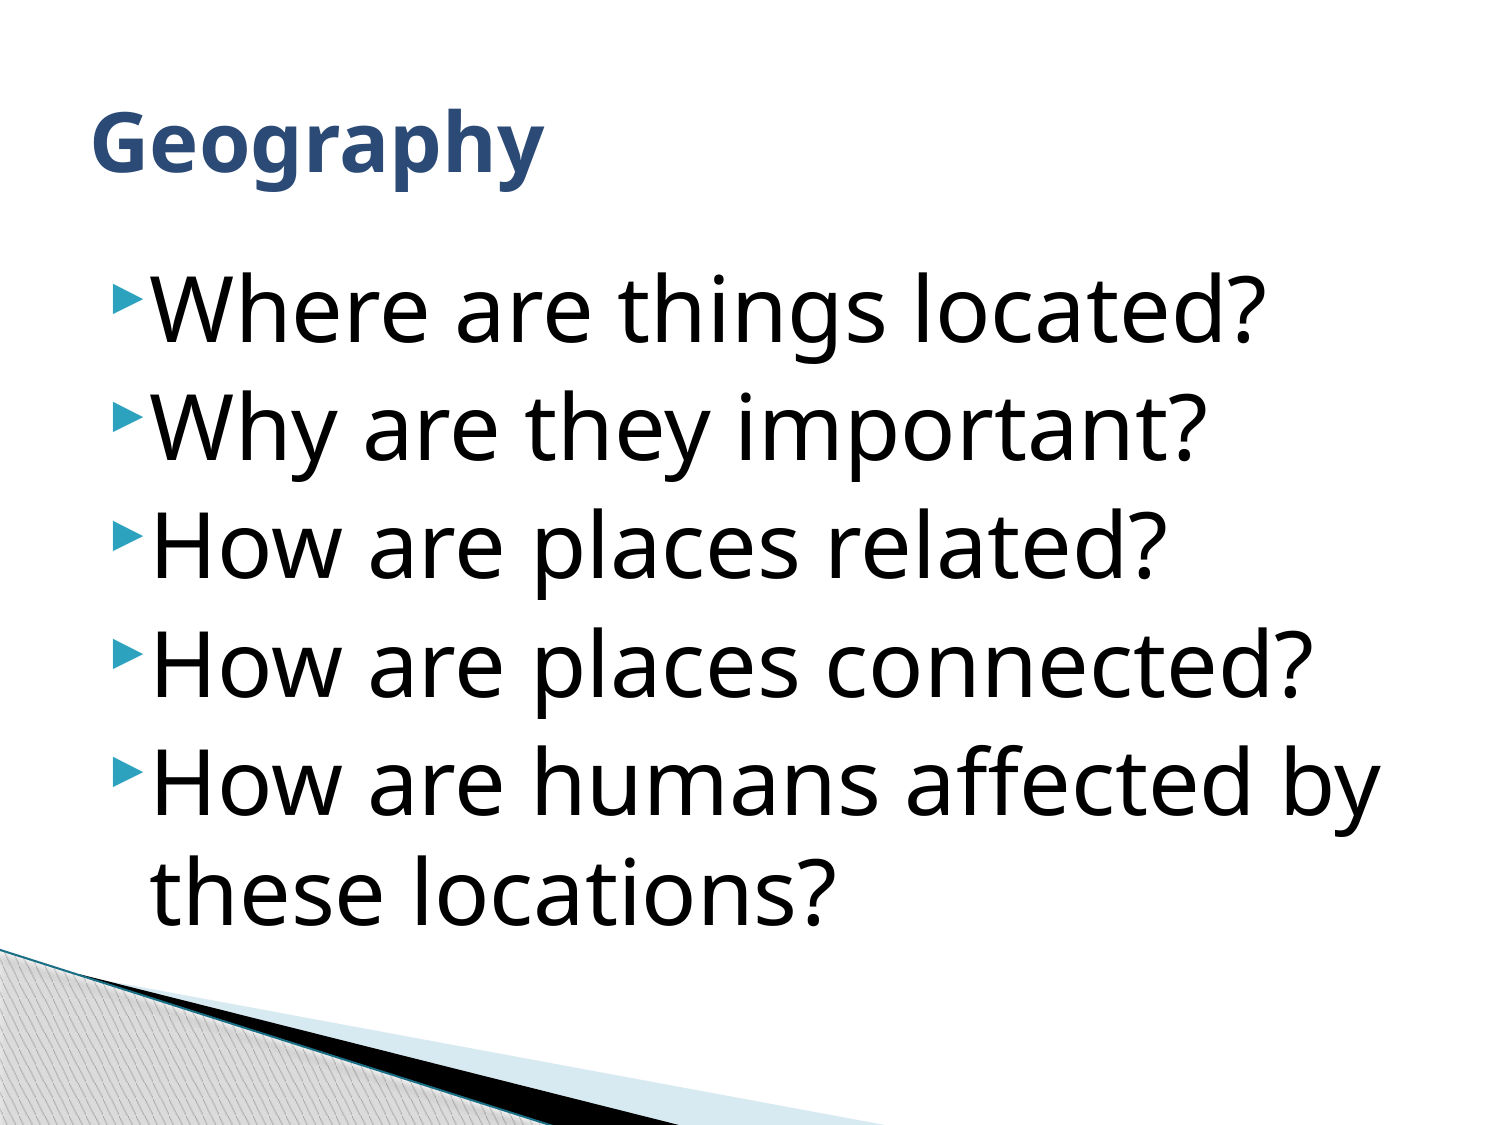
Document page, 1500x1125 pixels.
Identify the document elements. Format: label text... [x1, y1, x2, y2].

list Where are things located? Why are they important? How are places related? How are places connected? How are humans affected by these locations? [75, 243, 1425, 986]
title Geography [75, 45, 1425, 233]
